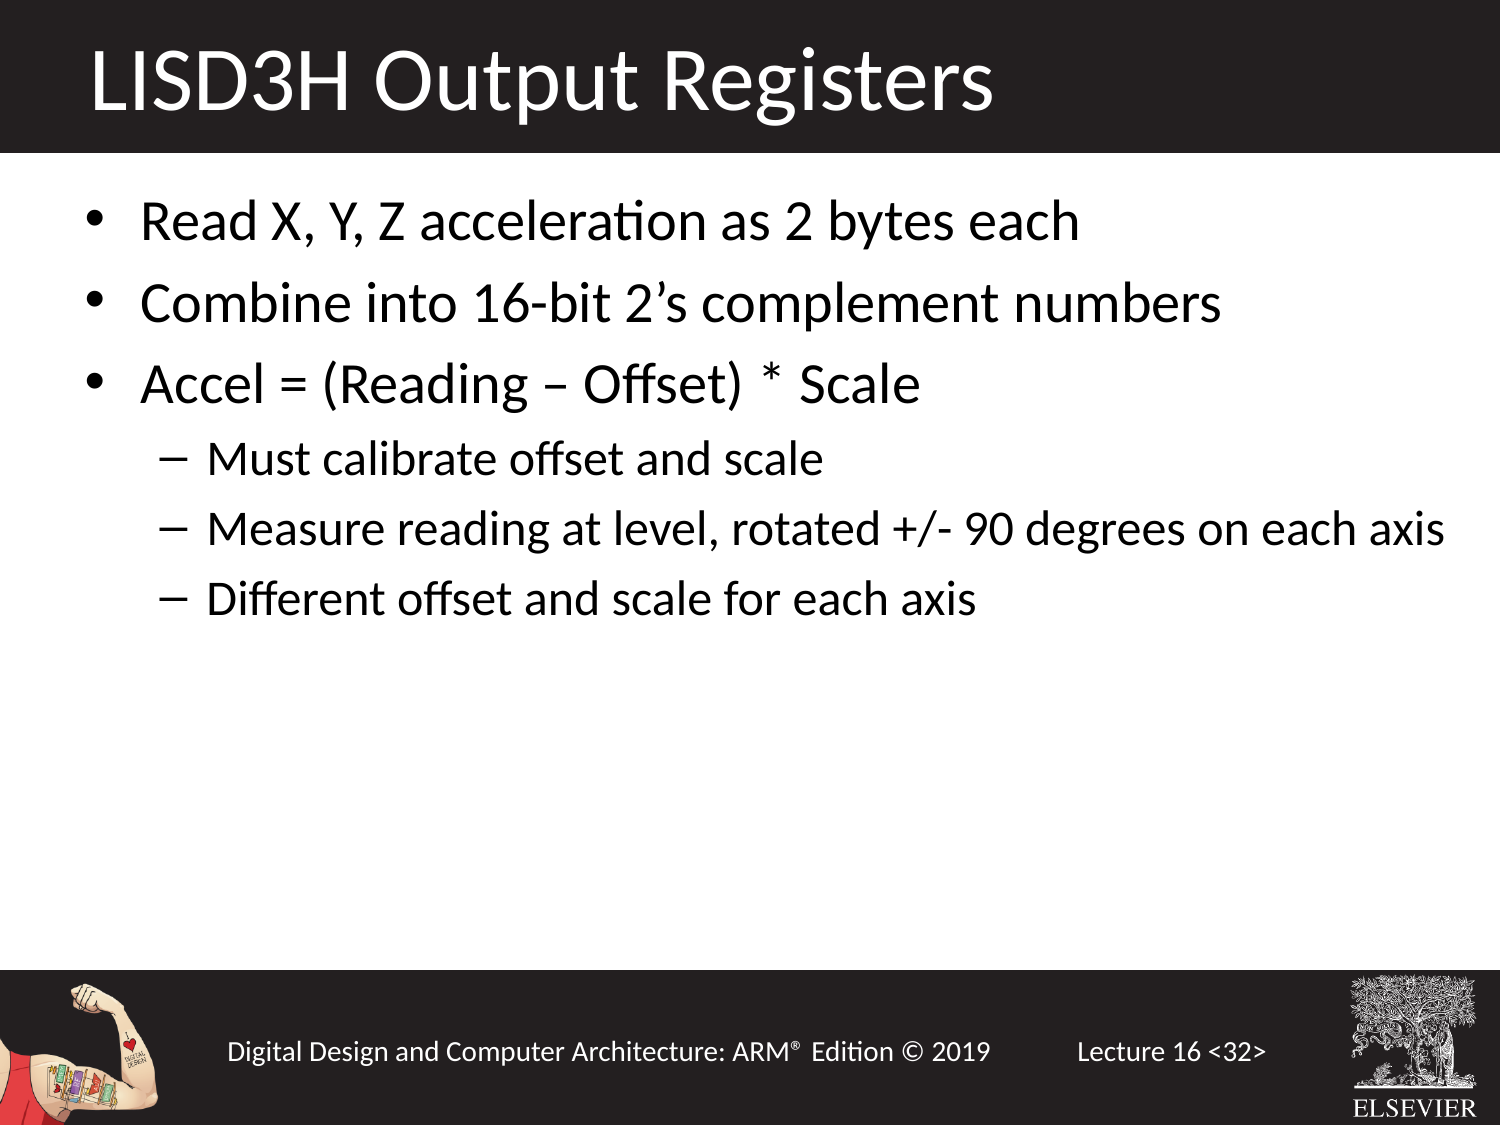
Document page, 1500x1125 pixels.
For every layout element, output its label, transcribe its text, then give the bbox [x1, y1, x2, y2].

picture [0, 979, 163, 1125]
text_box LISD3H Output Registers [75, 11, 1375, 136]
text_box Read X, Y, Z acceleration as 2 bytes each Combine into 16-bit 2’s complement numbers Accel = (Reading – Offset) * Scale Must calibrate offset and scale Measure reading at level, rotated +/- 90 degrees on each axis Different offset and scale for each axis [69, 174, 1470, 918]
picture [1350, 974, 1477, 1117]
